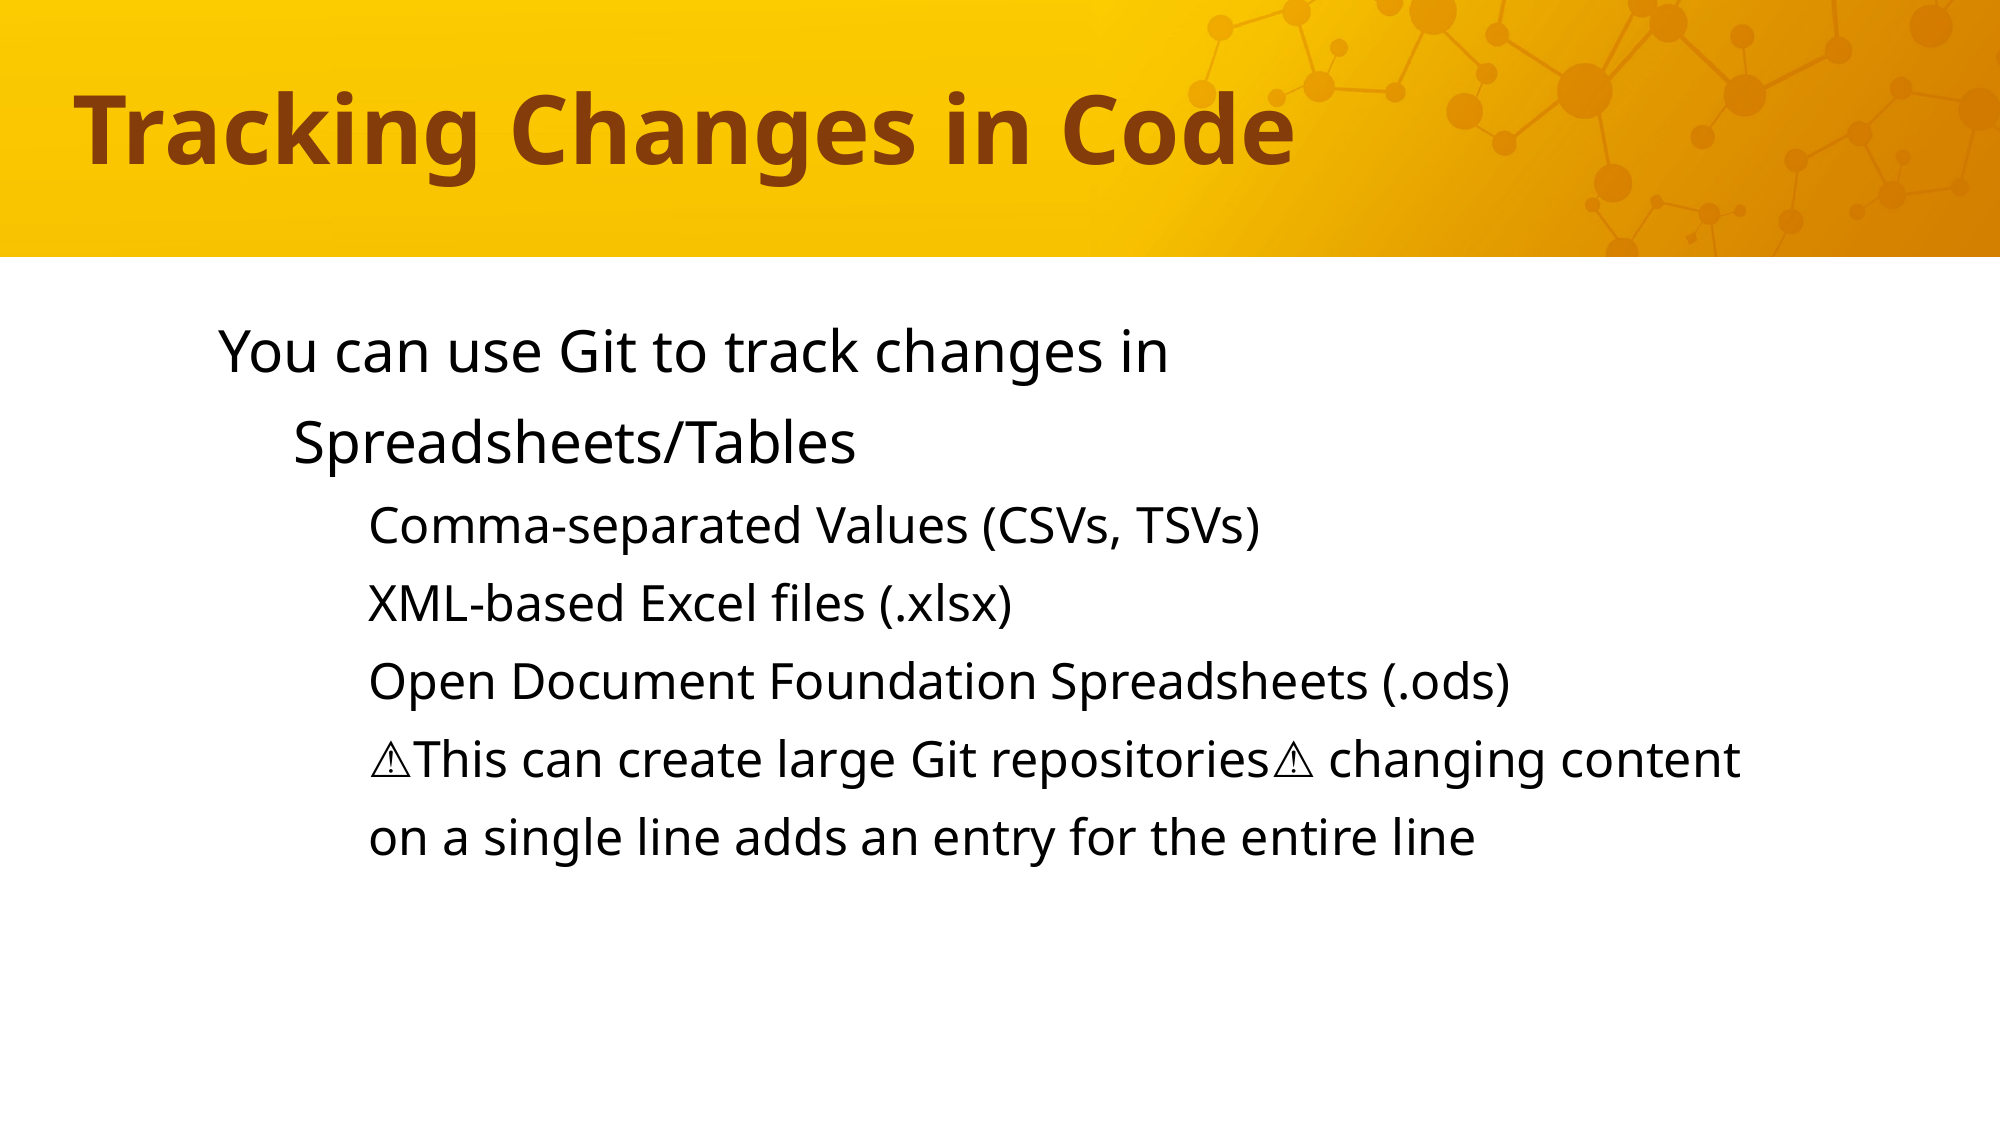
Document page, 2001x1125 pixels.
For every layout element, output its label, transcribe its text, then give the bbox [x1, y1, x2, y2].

picture [0, 0, 2000, 257]
text_box You can use Git to track changes in Spreadsheets/Tables Comma-separated Values (CSVs, TSVs) XML-based Excel files (.xlsx) Open Document Foundation Spreadsheets (.ods) ⚠️This can create large Git repositories⚠️ changing content on a single line adds an entry for the entire line [72, 286, 1793, 964]
